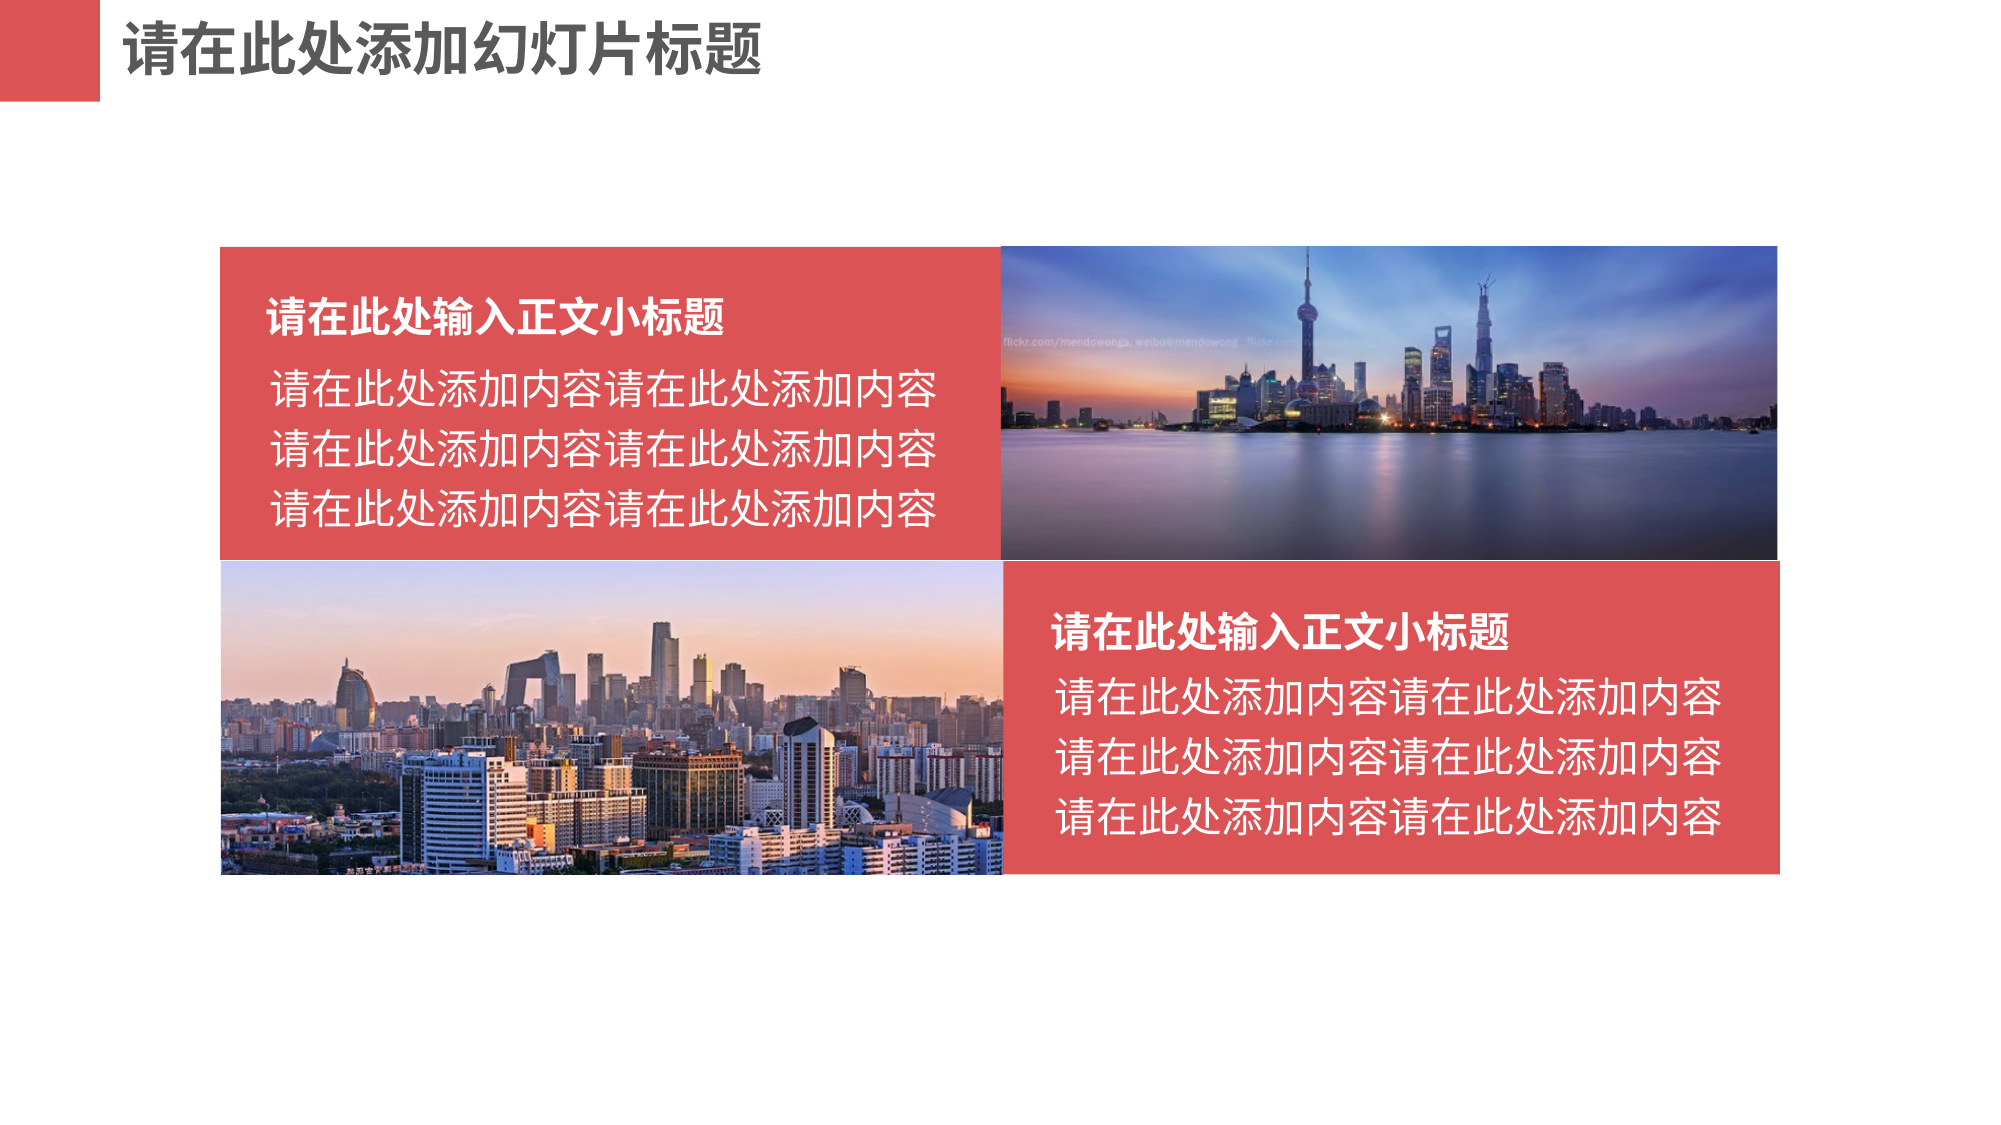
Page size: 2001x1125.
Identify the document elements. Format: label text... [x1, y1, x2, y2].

text_box 请在此处添加幻灯片标题 [106, 5, 843, 90]
picture [1000, 246, 1778, 560]
text_box 请在此处输入正文小标题 [251, 273, 967, 348]
text_box [996, 560, 1781, 875]
text_box 请在此处添加内容请在此处添加内容请在此处添加内容请在此处添加内容 请在此处添加内容请在此处添加内容 [255, 345, 970, 541]
text_box 请在此处添加内容请在此处添加内容请在此处添加内容请在此处添加内容 请在此处添加内容请在此处添加内容 [1040, 653, 1755, 848]
text_box [219, 246, 1000, 561]
text_box 请在此处输入正文小标题 [1036, 588, 1752, 663]
text_box [0, 0, 101, 103]
picture [220, 561, 1004, 875]
